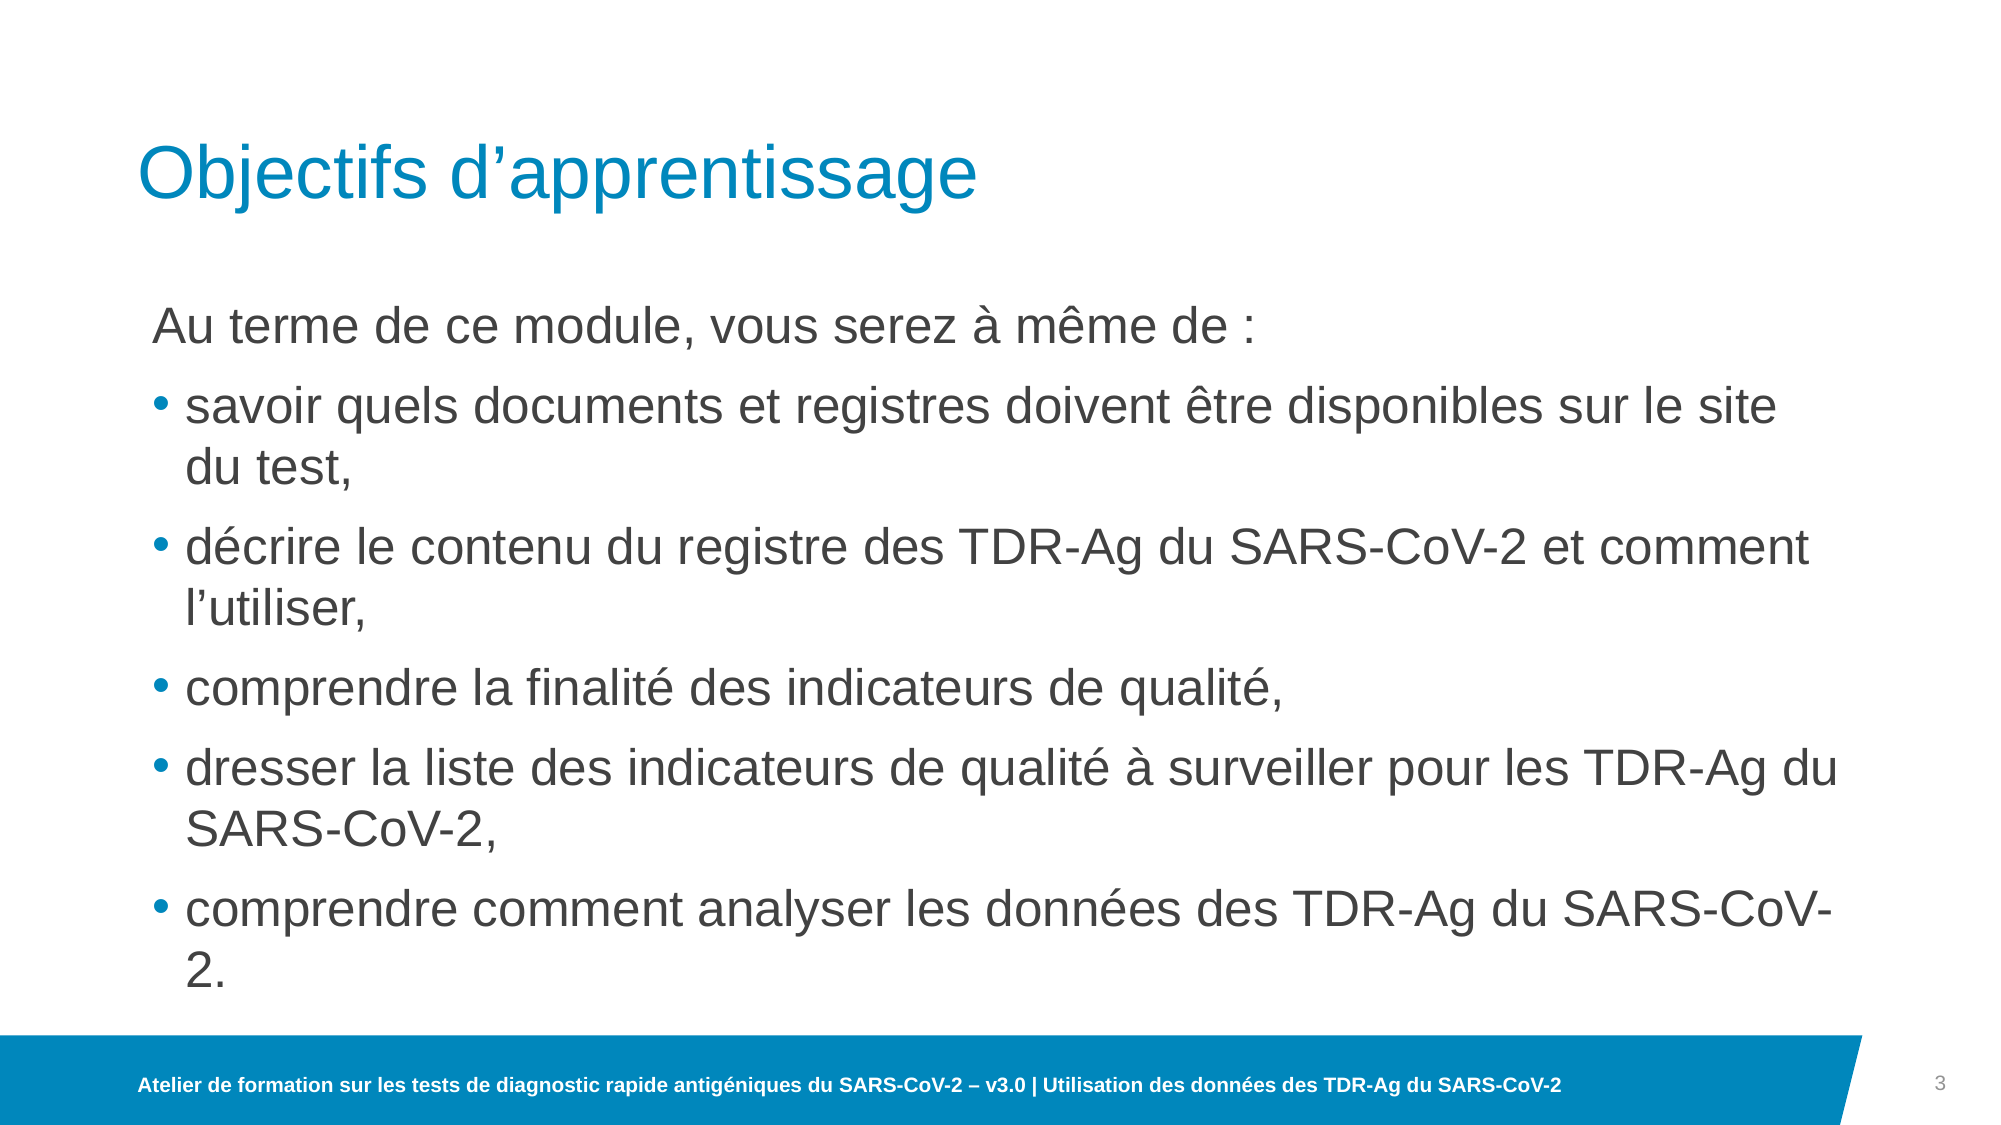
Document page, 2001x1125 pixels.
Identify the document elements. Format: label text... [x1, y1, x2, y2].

title Objectifs d’apprentissage [137, 59, 1863, 215]
slide_number 3 [1862, 1035, 1947, 1125]
footer Atelier de formation sur les tests de diagnostic rapide antigéniques du SARS-CoV-2 – v3.0 | Utilisation des données des TDR-Ag du SARS-CoV-2 [137, 1042, 1598, 1125]
list Au terme de ce module, vous serez à même de : savoir quels documents et registres doivent être disponibles sur le site du test, décrire le contenu du registre des TDR-Ag du SARS-CoV-2 et comment l’utiliser, comprendre la finalité des indicateurs de qualité, dresser la liste des indicateurs de qualité à surveiller pour les TDR-Ag du SARS-CoV-2, comprendre comment analyser les données des TDR-Ag du SARS-CoV-2. [137, 284, 1863, 1014]
